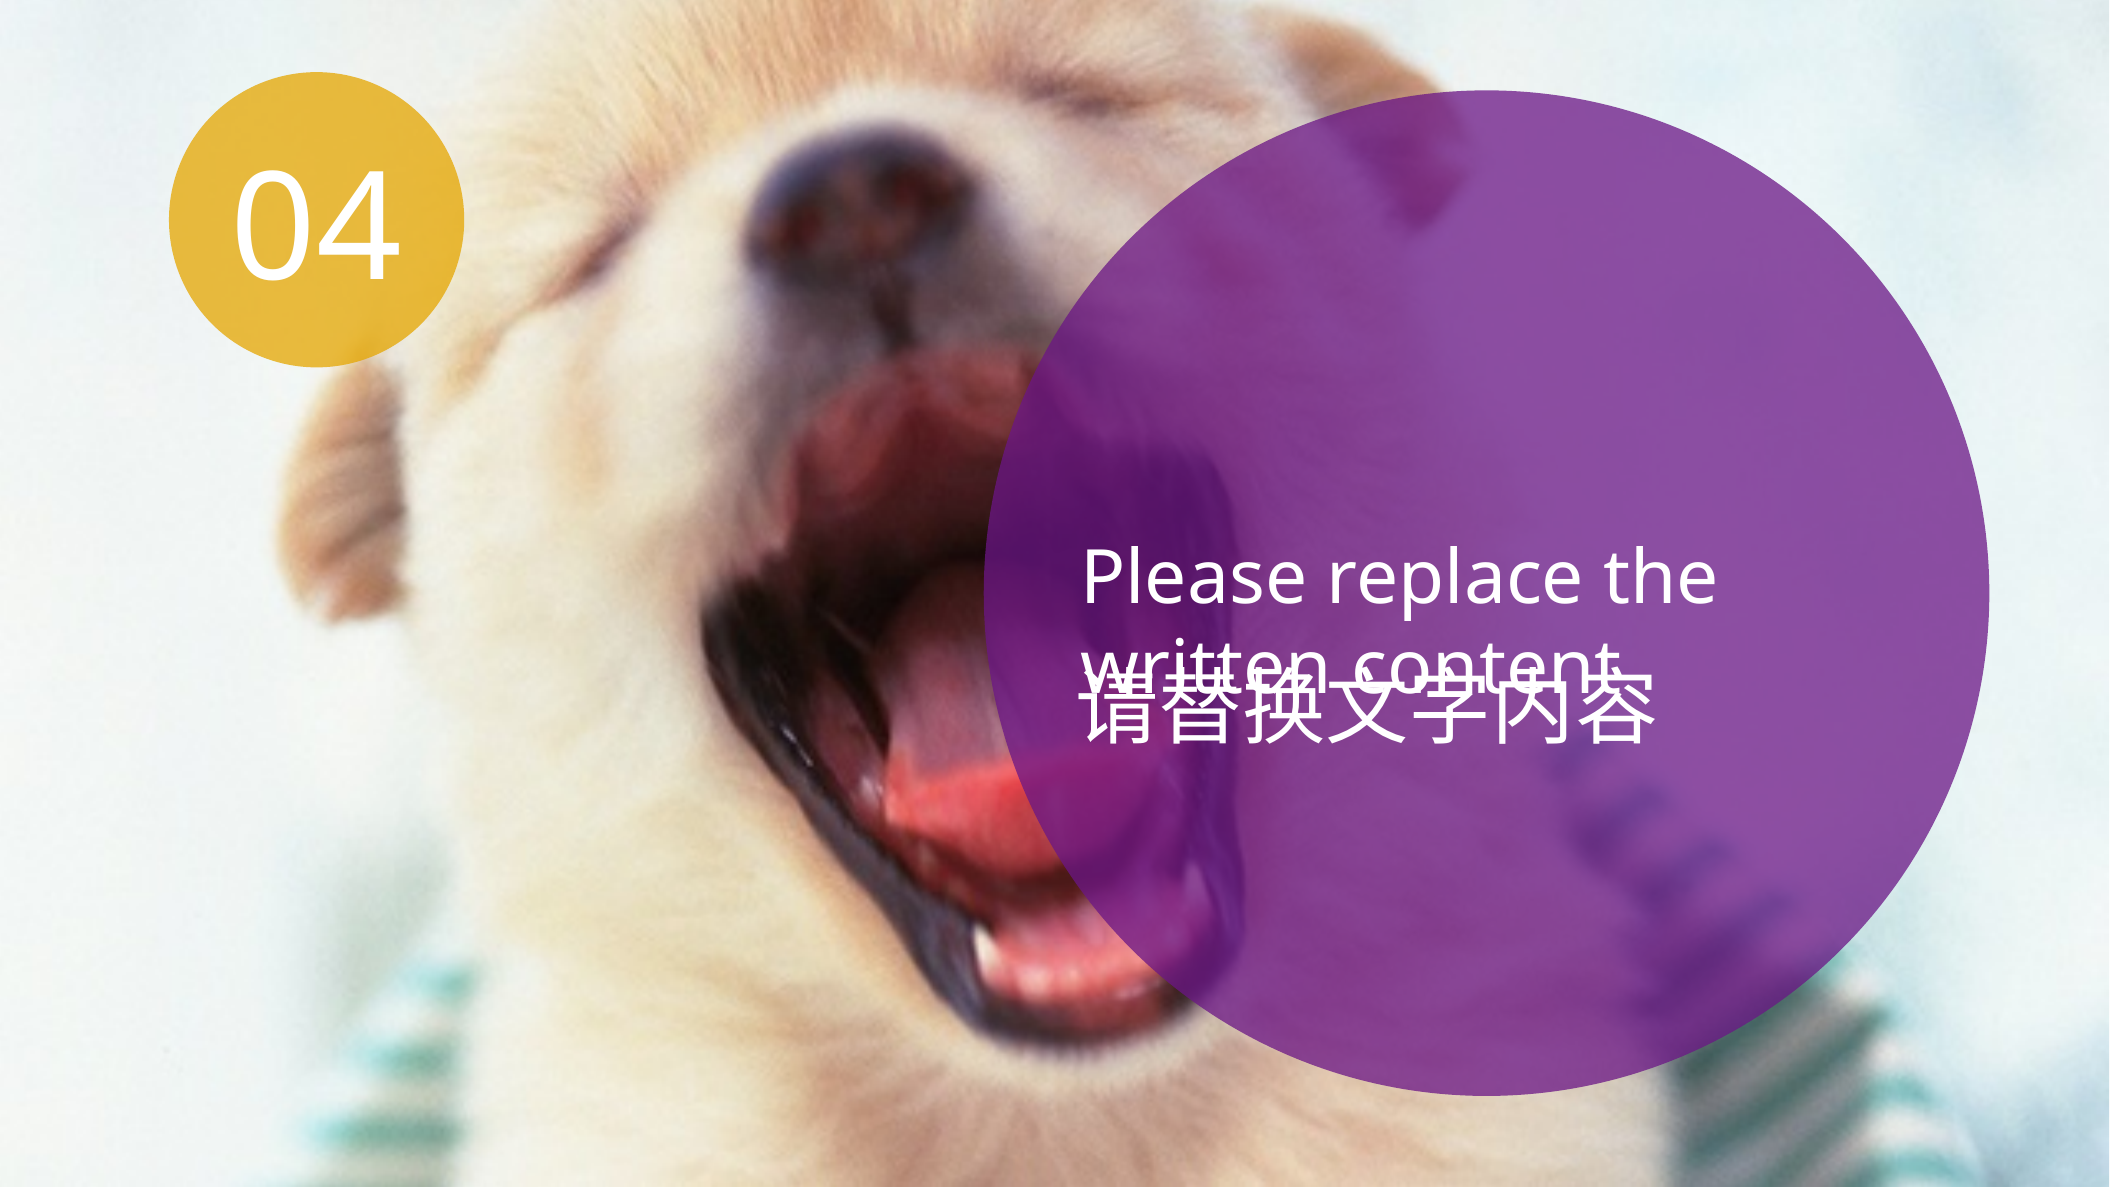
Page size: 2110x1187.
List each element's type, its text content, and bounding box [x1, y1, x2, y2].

text_box [0, 0, 2110, 1187]
text_box Please replace the written content [1065, 521, 1973, 716]
text_box 04 [167, 71, 466, 369]
text_box 请替换文字内容 [1033, 627, 1673, 762]
text_box [982, 89, 1991, 1097]
